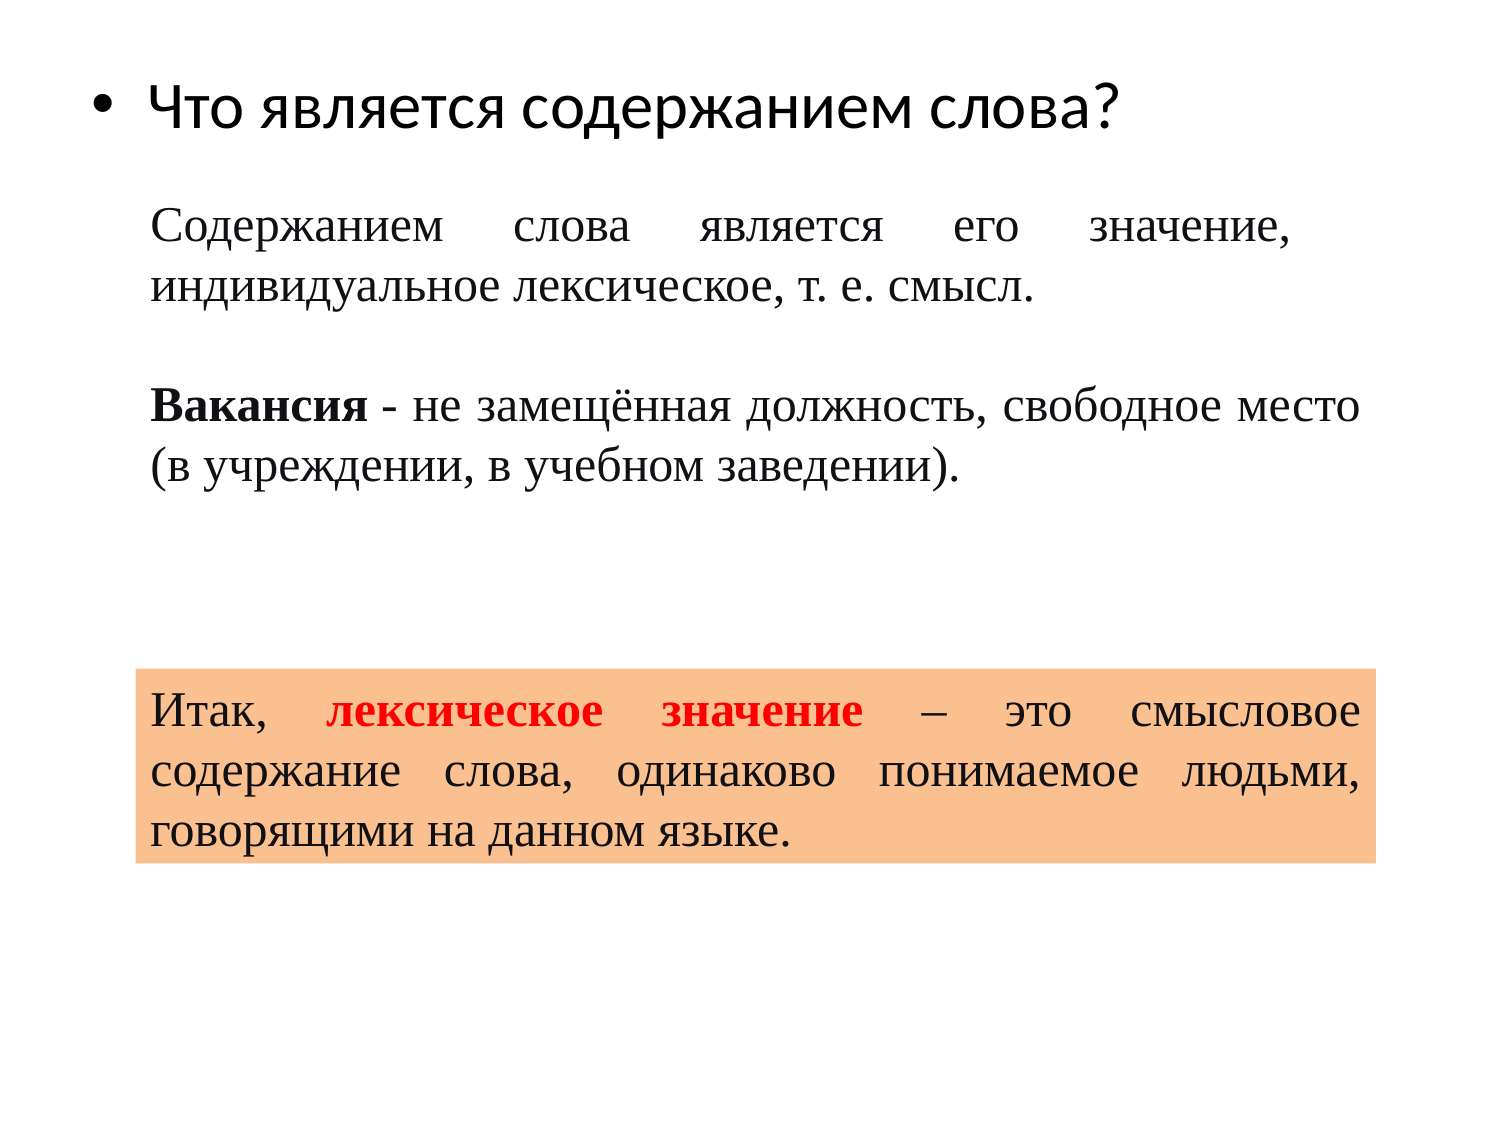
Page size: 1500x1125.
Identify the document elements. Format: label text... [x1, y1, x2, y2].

text_box Содержанием слова является его значение, индивидуальное лексическое, т. е. смысл. Вакансия - не замещённая должность, свободное место (в учреждении, в учебном заведении). [135, 184, 1376, 500]
list Что является содержанием слова? [76, 54, 1427, 197]
text_box Итак, лексическое значение – это смысловое содержание слова, одинаково понимаемое людьми, говорящими на данном языке. [135, 668, 1376, 864]
